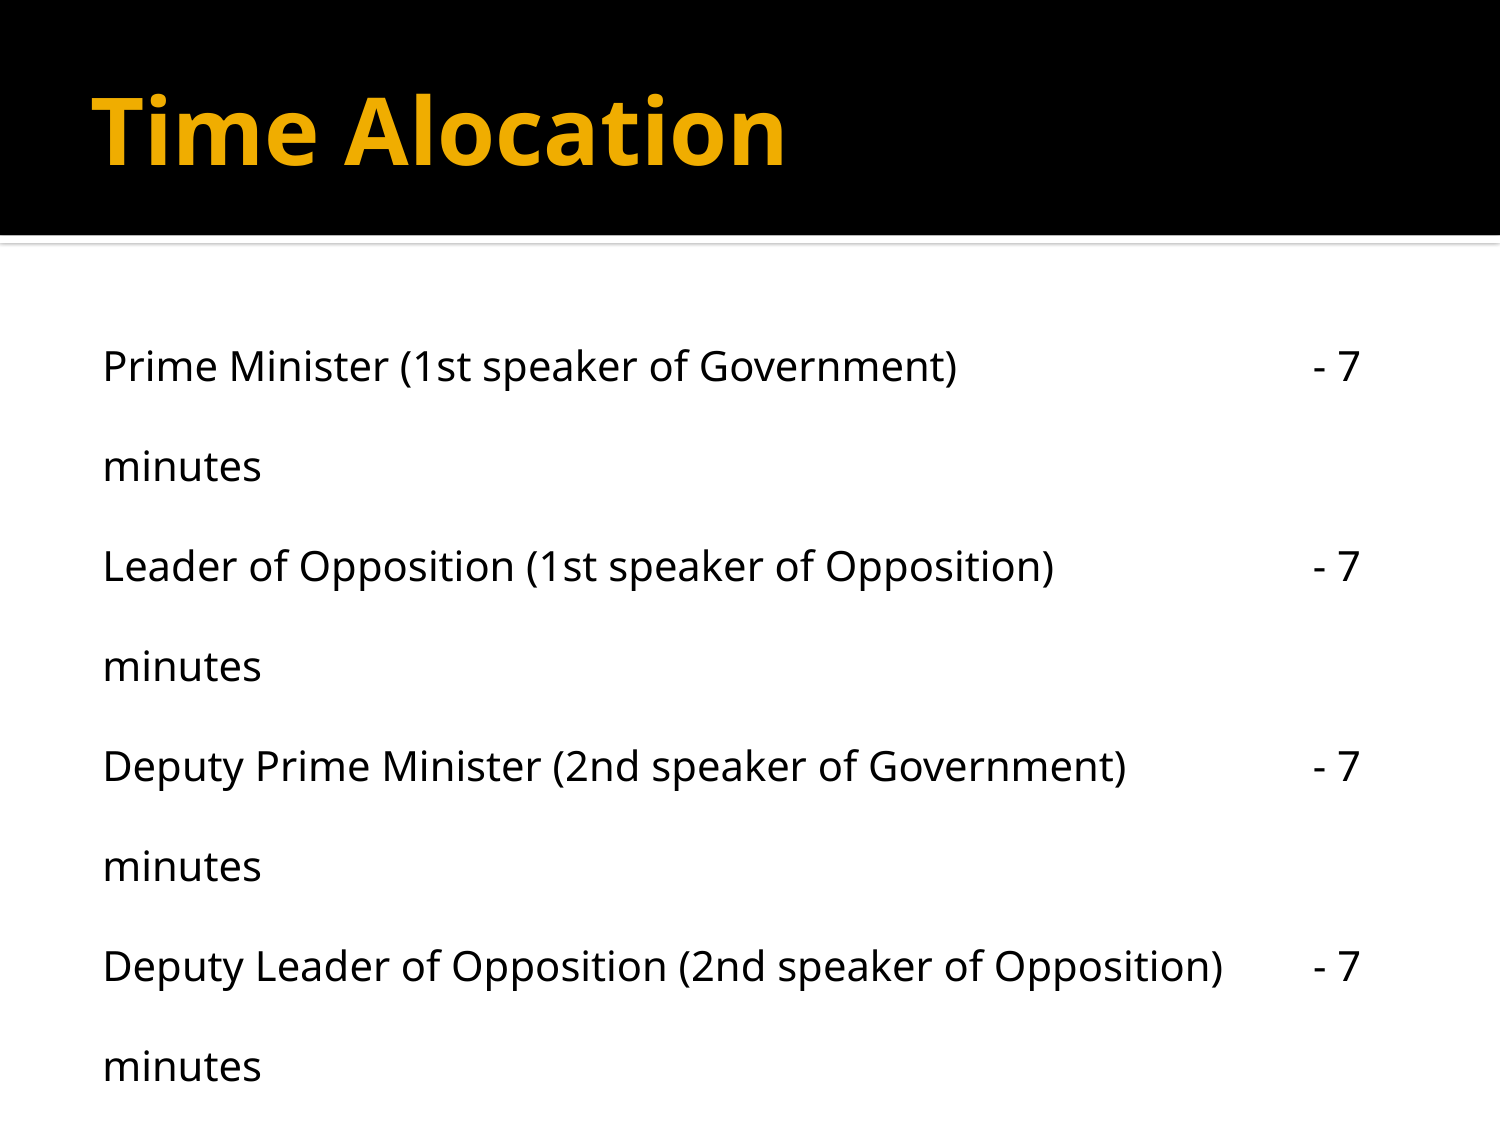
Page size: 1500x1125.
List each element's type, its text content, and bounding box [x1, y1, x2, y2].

text_box Prime Minister (1st speaker of Government) - 7 minutes Leader of Opposition (1st speaker of Opposition) - 7 minutes Deputy Prime Minister (2nd speaker of Government) - 7 minutes Deputy Leader of Opposition (2nd speaker of Opposition) - 7 minutes Government Whip (3rd speaker of Government) - 7 minutes Opposition Whip (3rd speaker of Government) - 7 minutes Opposition Reply Speech (1st/2nd speaker of Opposition) - 5 minutes Government Reply Speech (1st/2nd speaker of Government) - 5 minutes [87, 237, 1500, 1125]
title Time Alocation [75, 25, 1425, 231]
